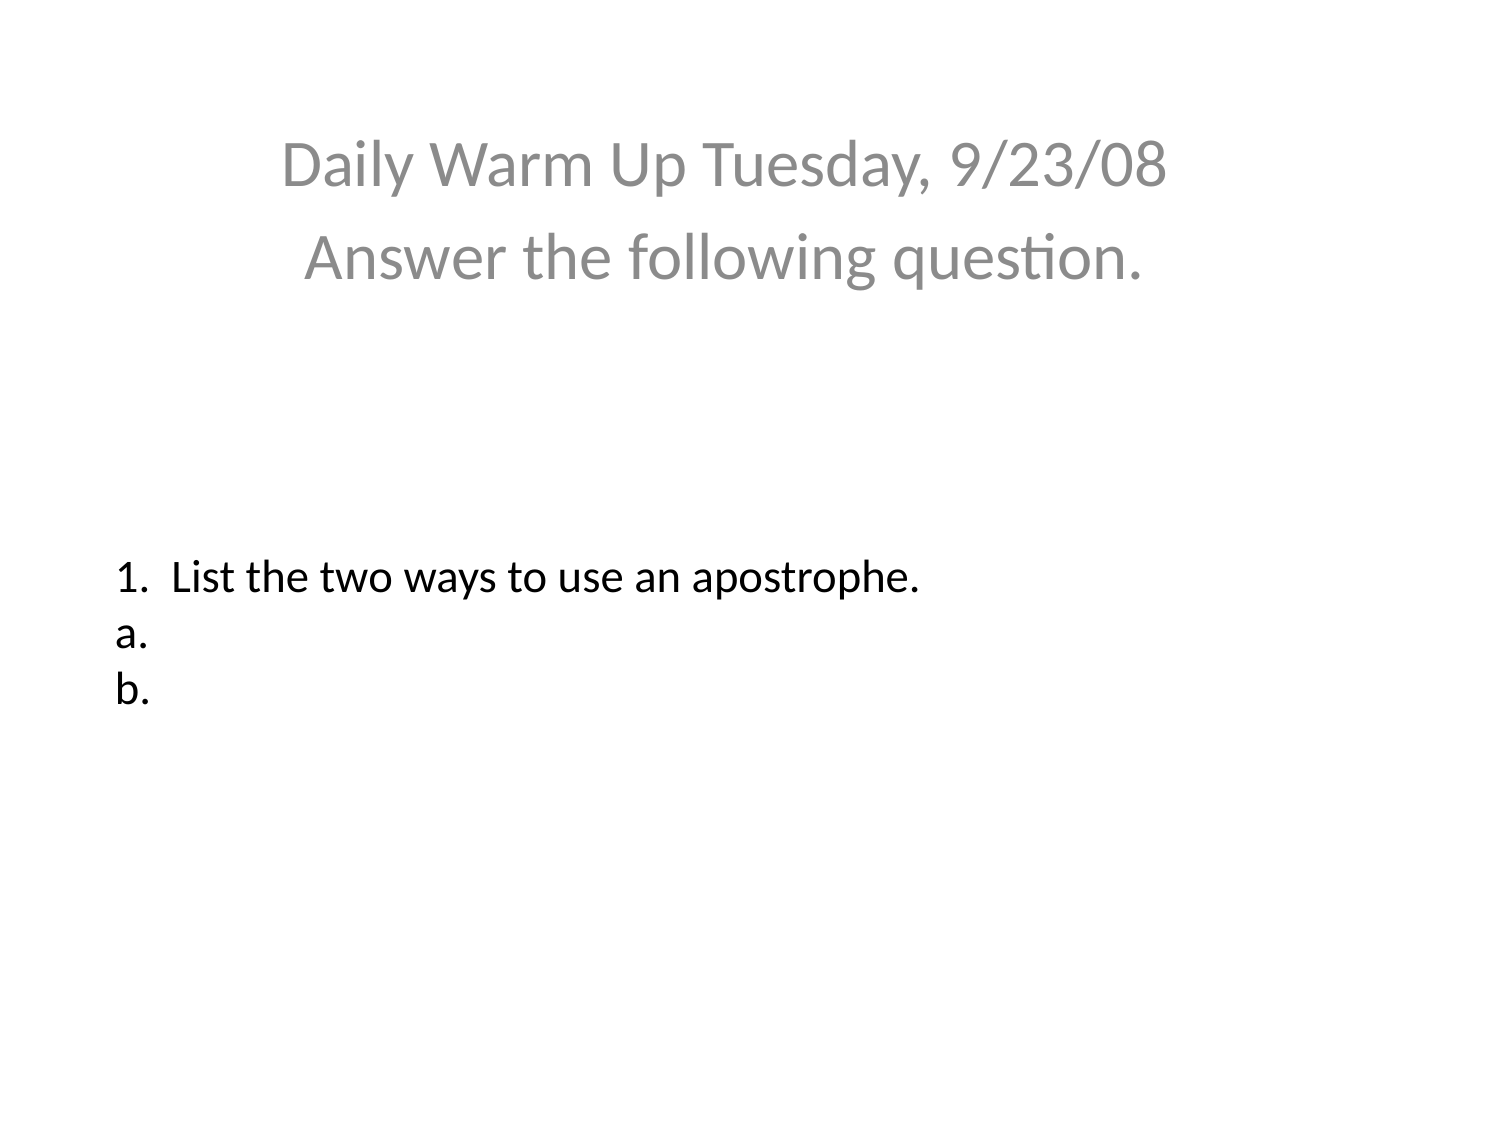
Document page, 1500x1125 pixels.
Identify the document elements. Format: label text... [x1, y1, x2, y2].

subtitle Daily Warm Up Tuesday, 9/23/08 Answer the following question. [200, 112, 1250, 400]
title 1. List the two ways to use an apostrophe. a. b. [99, 537, 1375, 779]
